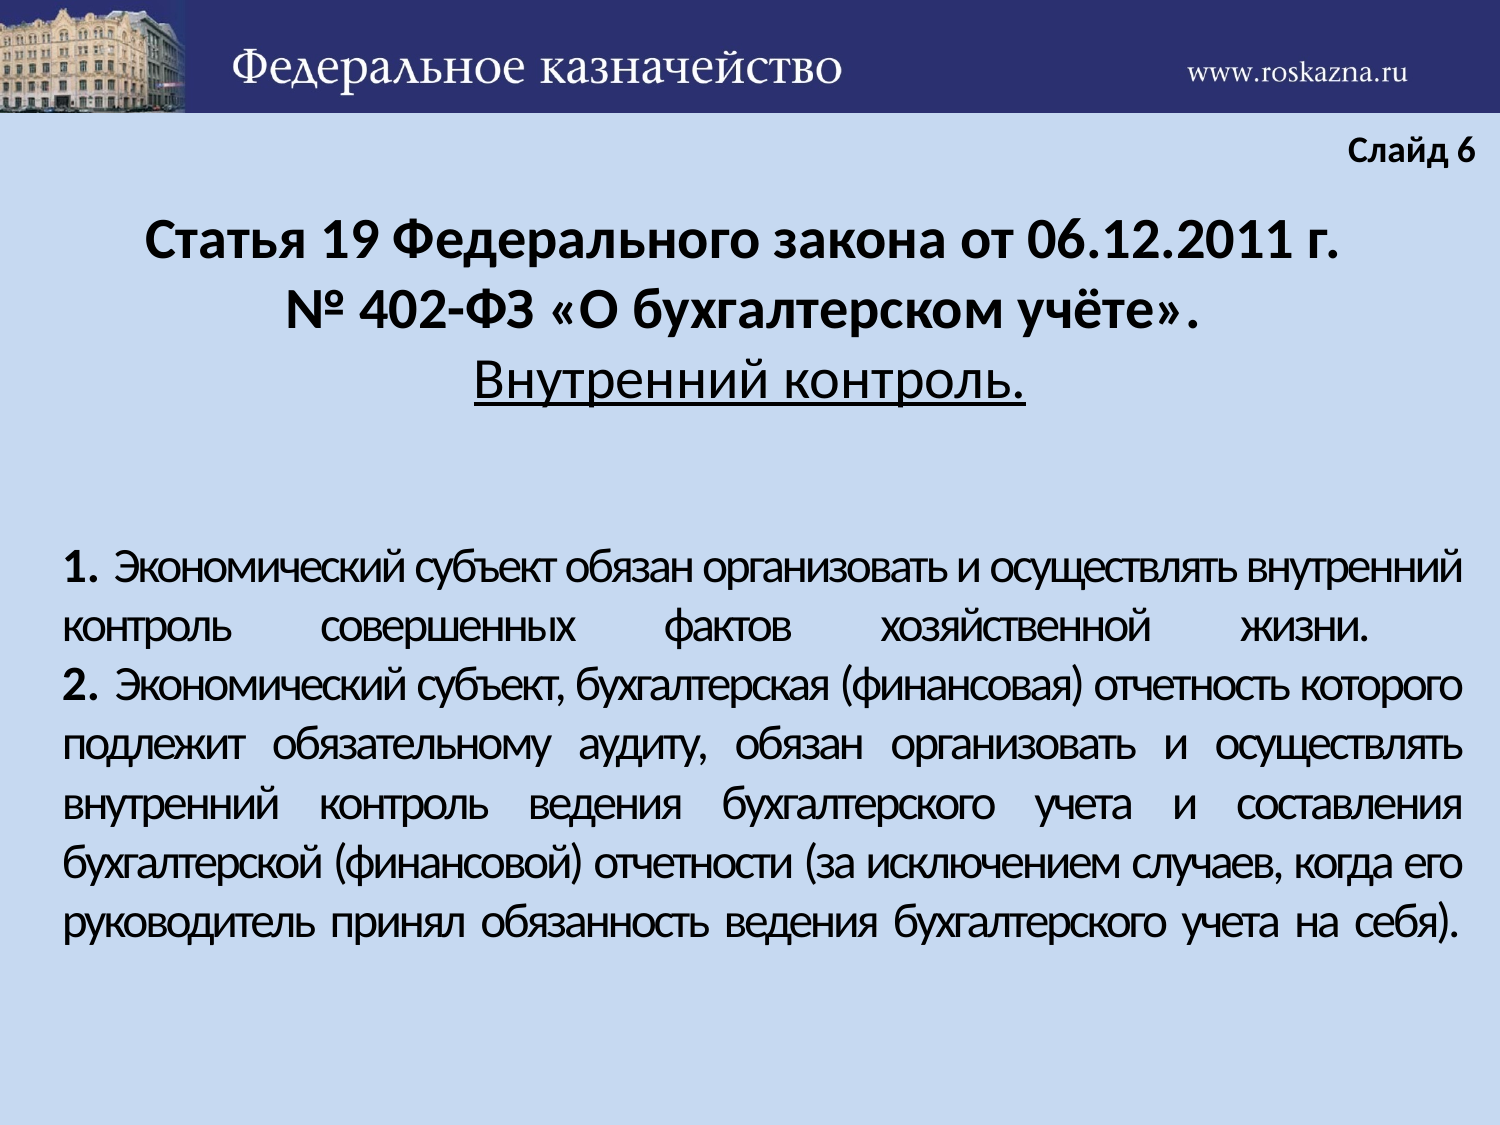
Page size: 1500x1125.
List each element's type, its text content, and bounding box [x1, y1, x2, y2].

text_box Слайд 6 [1324, 120, 1500, 177]
title 1. Экономический субъект обязан организовать и осуществлять внутренний контроль совершенных фактов хозяйственной жизни. 2. Экономический субъект, бухгалтерская (финансовая) отчетность которого подлежит обязательному аудиту, обязан организовать и осуществлять внутренний контроль ведения бухгалтерского учета и составления бухгалтерской (финансовой) отчетности (за исключением случаев, когда его руководитель принял обязанность ведения бухгалтерского учета на себя). [46, 457, 1477, 1020]
text_box Статья 19 Федерального закона от 06.12.2011 г. № 402-ФЗ «О бухгалтерском учёте». Внутренний контроль. [33, 209, 1467, 400]
picture [0, 0, 1500, 113]
